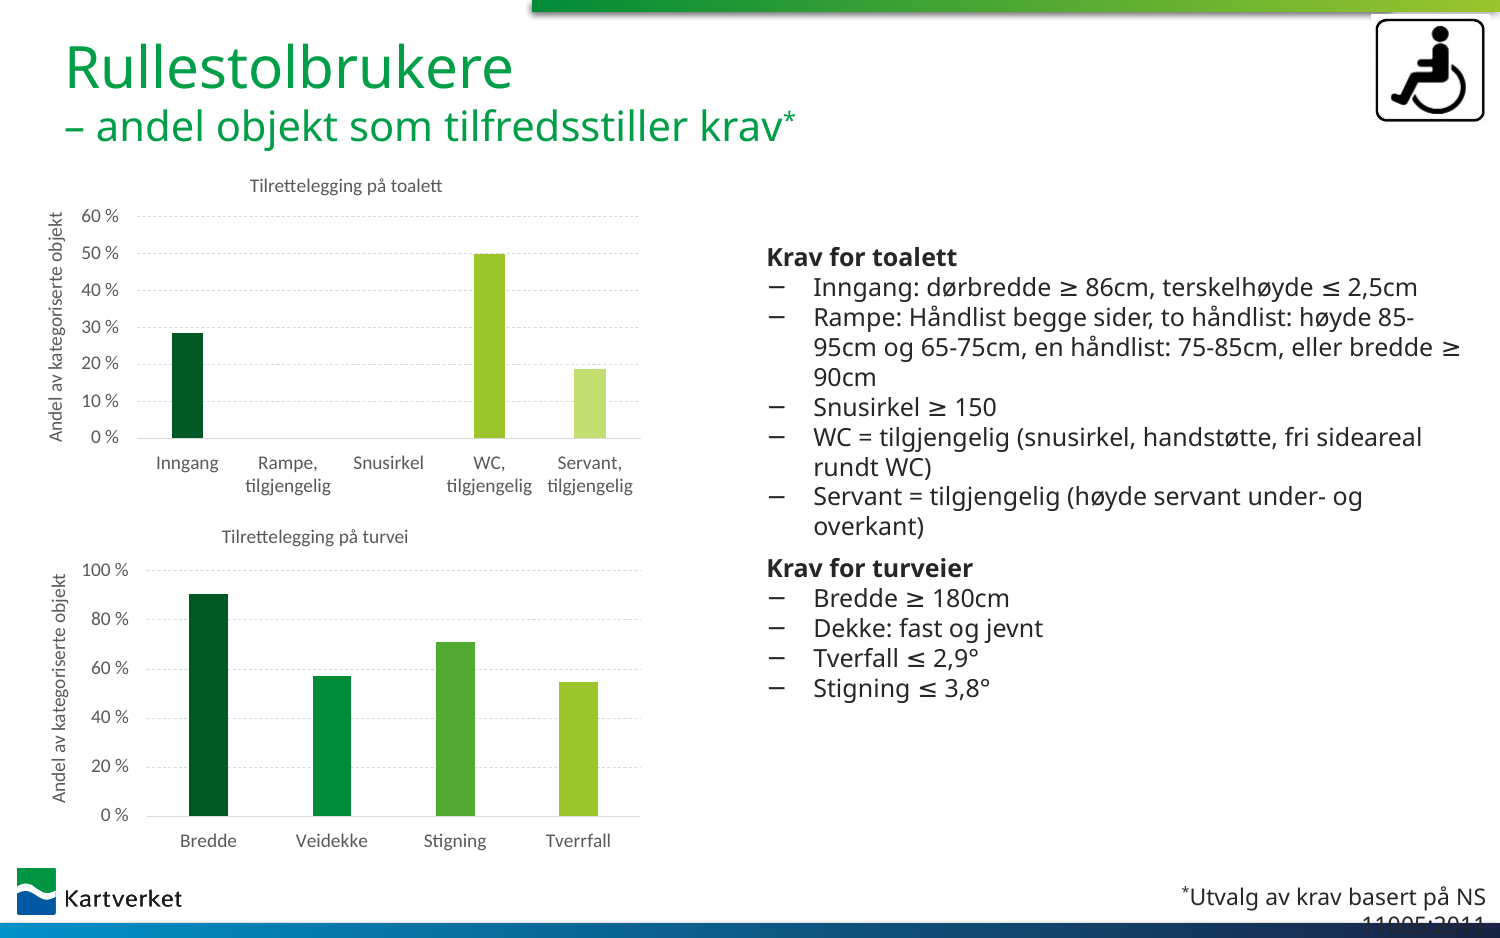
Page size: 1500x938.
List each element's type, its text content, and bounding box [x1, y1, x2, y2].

text_box Rullestolbrukere – andel objekt som tilfredsstiller krav* [49, 14, 1431, 158]
text_box *Utvalg av krav basert på NS 11005:2011 [1068, 873, 1500, 938]
text_box Krav for turveier Bredde ≥ 180cm Dekke: fast og jevnt Tverfall ≤ 2,9° Stigning ≤ 3,8° [751, 545, 1483, 710]
text_box Krav for toalett Inngang: dørbredde ≥ 86cm, terskelhøyde ≤ 2,5cm Rampe: Håndlist begge sider, to håndlist: høyde 85-95cm og 65-75cm, en håndlist: 75-85cm, eller bredde ≥ 90cm Snusirkel ≥ 150 WC = tilgjengelig (snusirkel, handstøtte, fri sideareal rundt WC) Servant = tilgjengelig (høyde servant under- og overkant) [751, 234, 1483, 545]
picture [41, 166, 652, 505]
picture [41, 520, 652, 859]
picture [1371, 13, 1491, 127]
